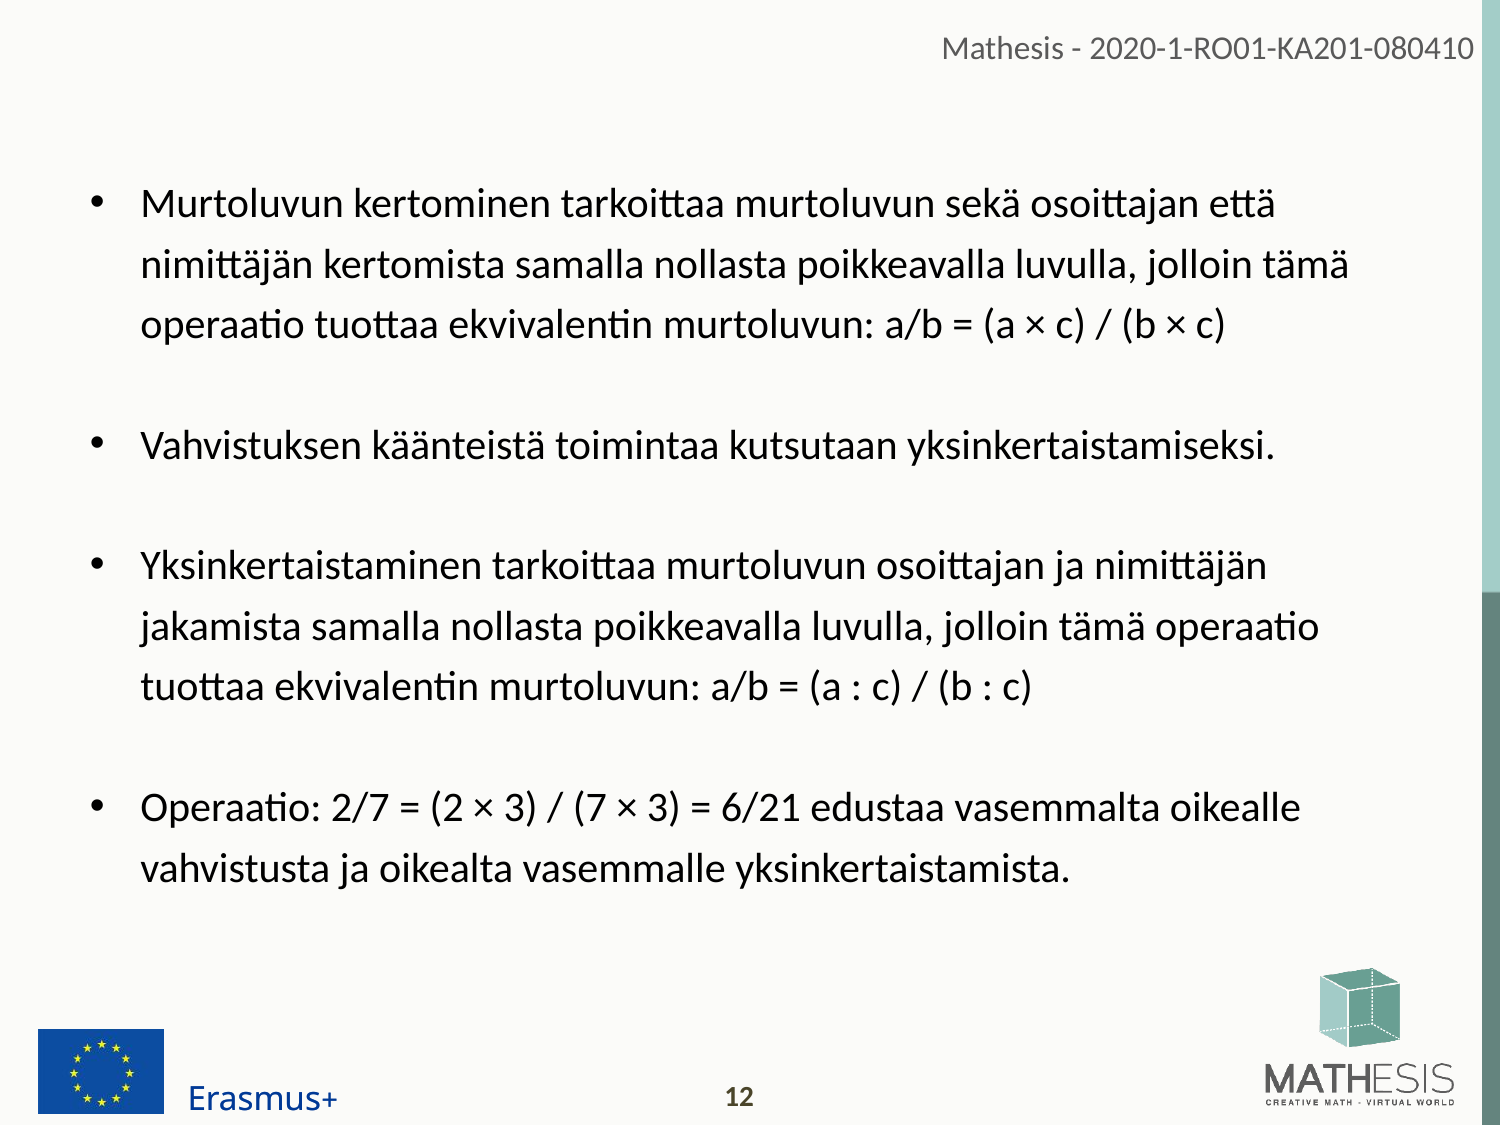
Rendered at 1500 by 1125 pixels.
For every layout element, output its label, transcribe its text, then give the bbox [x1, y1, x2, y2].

picture [38, 1029, 164, 1114]
list Murtoluvun kertominen tarkoittaa murtoluvun sekä osoittajan että nimittäjän kertomista samalla nollasta poikkeavalla luvulla, jolloin tämä operaatio tuottaa ekvivalentin murtoluvun: a/b = (a × c) / (b × c) Vahvistuksen käänteistä toimintaa kutsutaan yksinkertaistamiseksi. Yksinkertaistaminen tarkoittaa murtoluvun osoittajan ja nimittäjän jakamista samalla nollasta poikkeavalla luvulla, jolloin tämä operaatio tuottaa ekvivalentin murtoluvun: a/b = (a : c) / (b : c) Operaatio: 2/7 = (2 × 3) / (7 × 3) = 6/21 edustaa vasemmalta oikealle vahvistusta ja oikealta vasemmalle yksinkertaistamista. [75, 158, 1425, 901]
